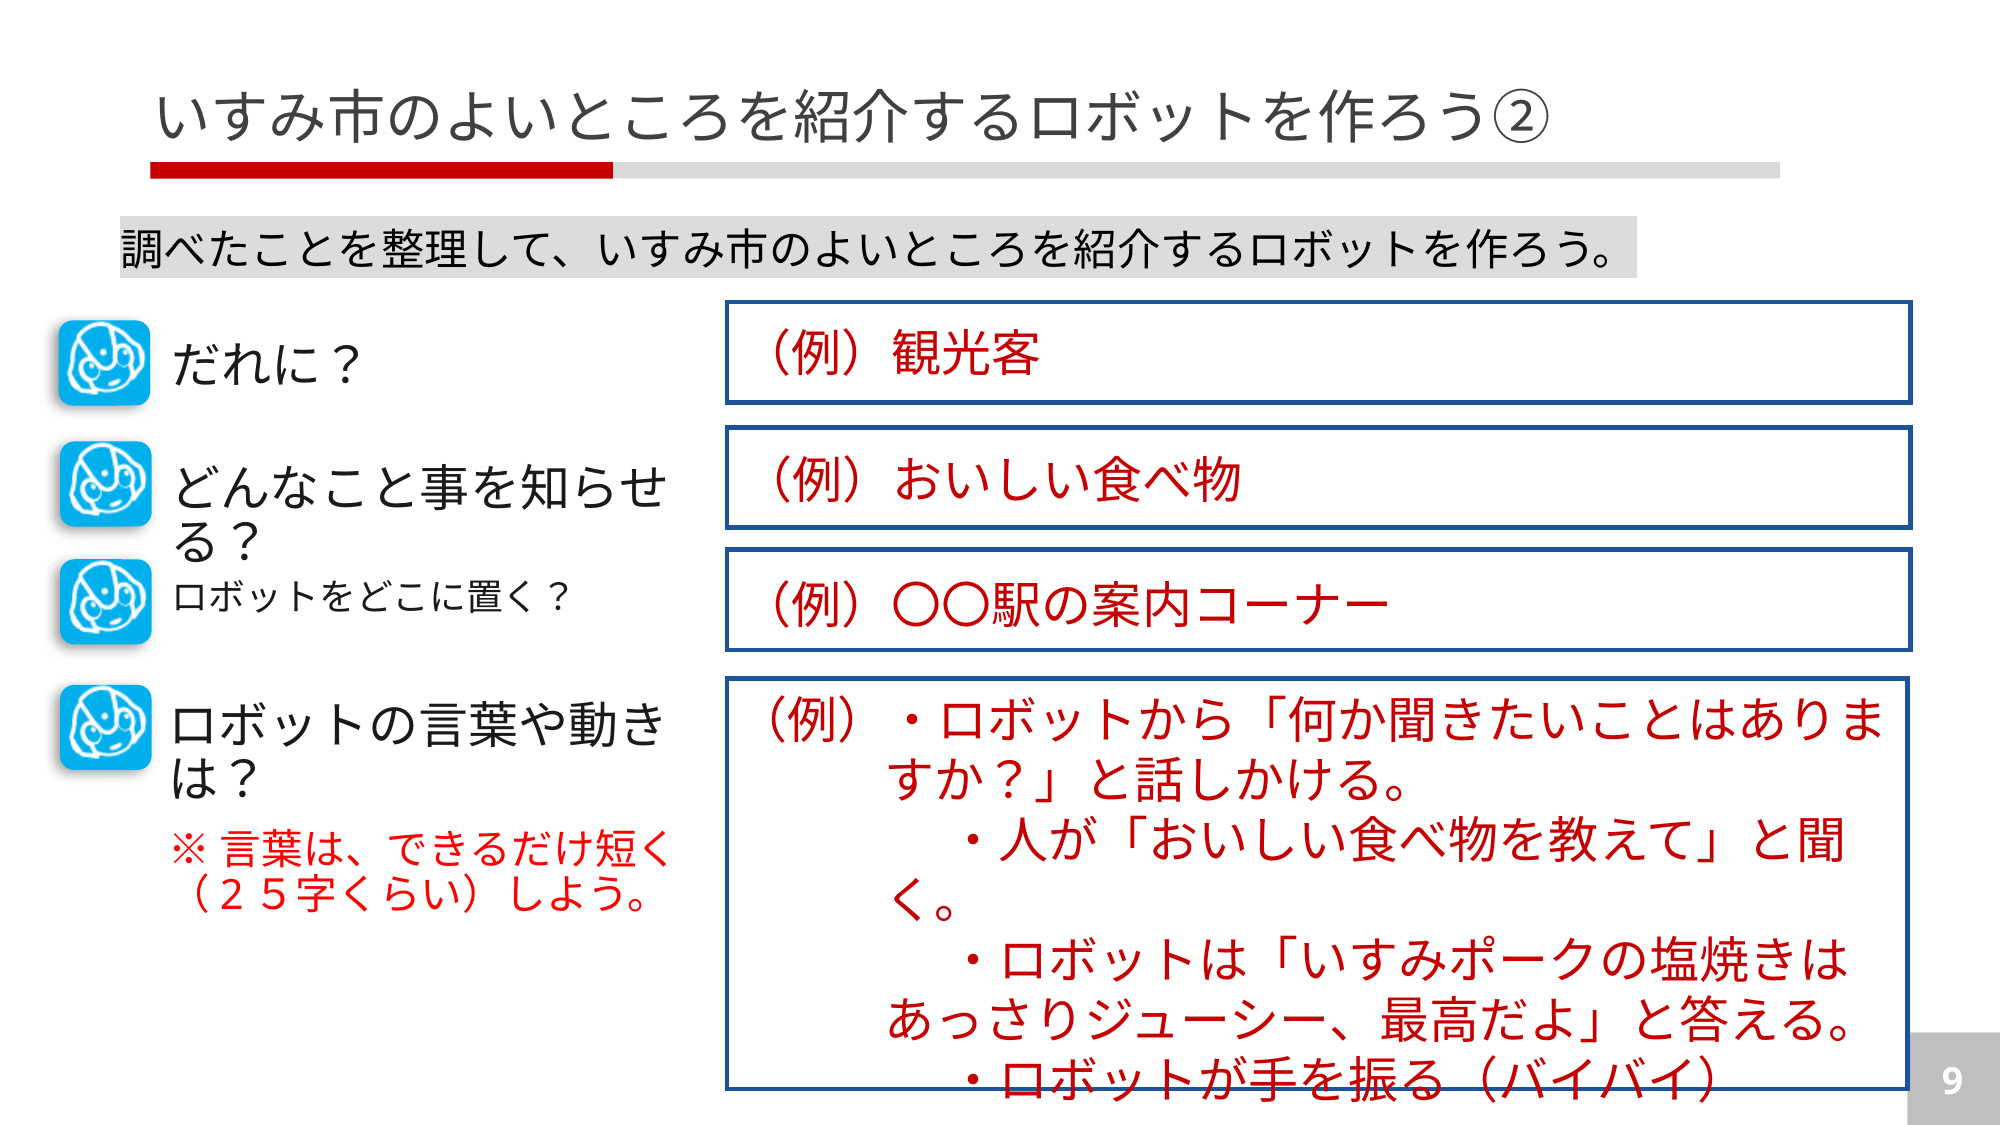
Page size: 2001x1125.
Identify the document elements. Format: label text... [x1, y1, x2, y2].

title いすみ市のよいところを紹介するロボットを作ろう② [137, 59, 1793, 179]
picture [58, 320, 68, 329]
picture [143, 518, 152, 527]
picture [143, 441, 152, 450]
picture [141, 395, 151, 406]
picture [60, 762, 68, 770]
picture [60, 441, 69, 449]
text_box だれに？ [156, 332, 553, 409]
picture [69, 684, 146, 758]
text_box （例）おいしい食べ物 [726, 427, 1912, 529]
text_box ロボットをどこに置く？ [156, 571, 665, 647]
picture [141, 320, 151, 331]
text_box どんなこと事を知らせる？ [154, 456, 738, 530]
picture [144, 761, 152, 770]
picture [60, 636, 69, 645]
slide_number 9 [1906, 1049, 1999, 1110]
picture [60, 559, 69, 567]
picture [69, 441, 146, 515]
picture [69, 561, 146, 633]
picture [143, 559, 152, 568]
picture [58, 396, 67, 406]
picture [142, 636, 152, 645]
picture [141, 684, 152, 694]
picture [60, 684, 71, 693]
text_box （例）観光客 [726, 318, 1912, 403]
text_box ロボットの言葉や動きは？ ※言葉は、できるだけ短く（2５字くらい）しよう。 [153, 692, 713, 768]
text_box （例）〇〇駅の案内コーナー [726, 552, 1912, 654]
picture [60, 519, 69, 527]
text_box （例）・ロボットから「何か聞きたいことはありますか？」と話しかける。 ・人が「おいしい食べ物を教えて」と聞く。 ・ロボットは「いすみポークの塩焼きはあっさりジューシー、最高だよ」と答える。 ・ロボットが手を振る（バイバイ） [722, 680, 1907, 1090]
picture [68, 320, 145, 394]
text_box 調べたことを整理して、いすみ市のよいところを紹介するロボットを作ろう。 [105, 209, 1917, 318]
